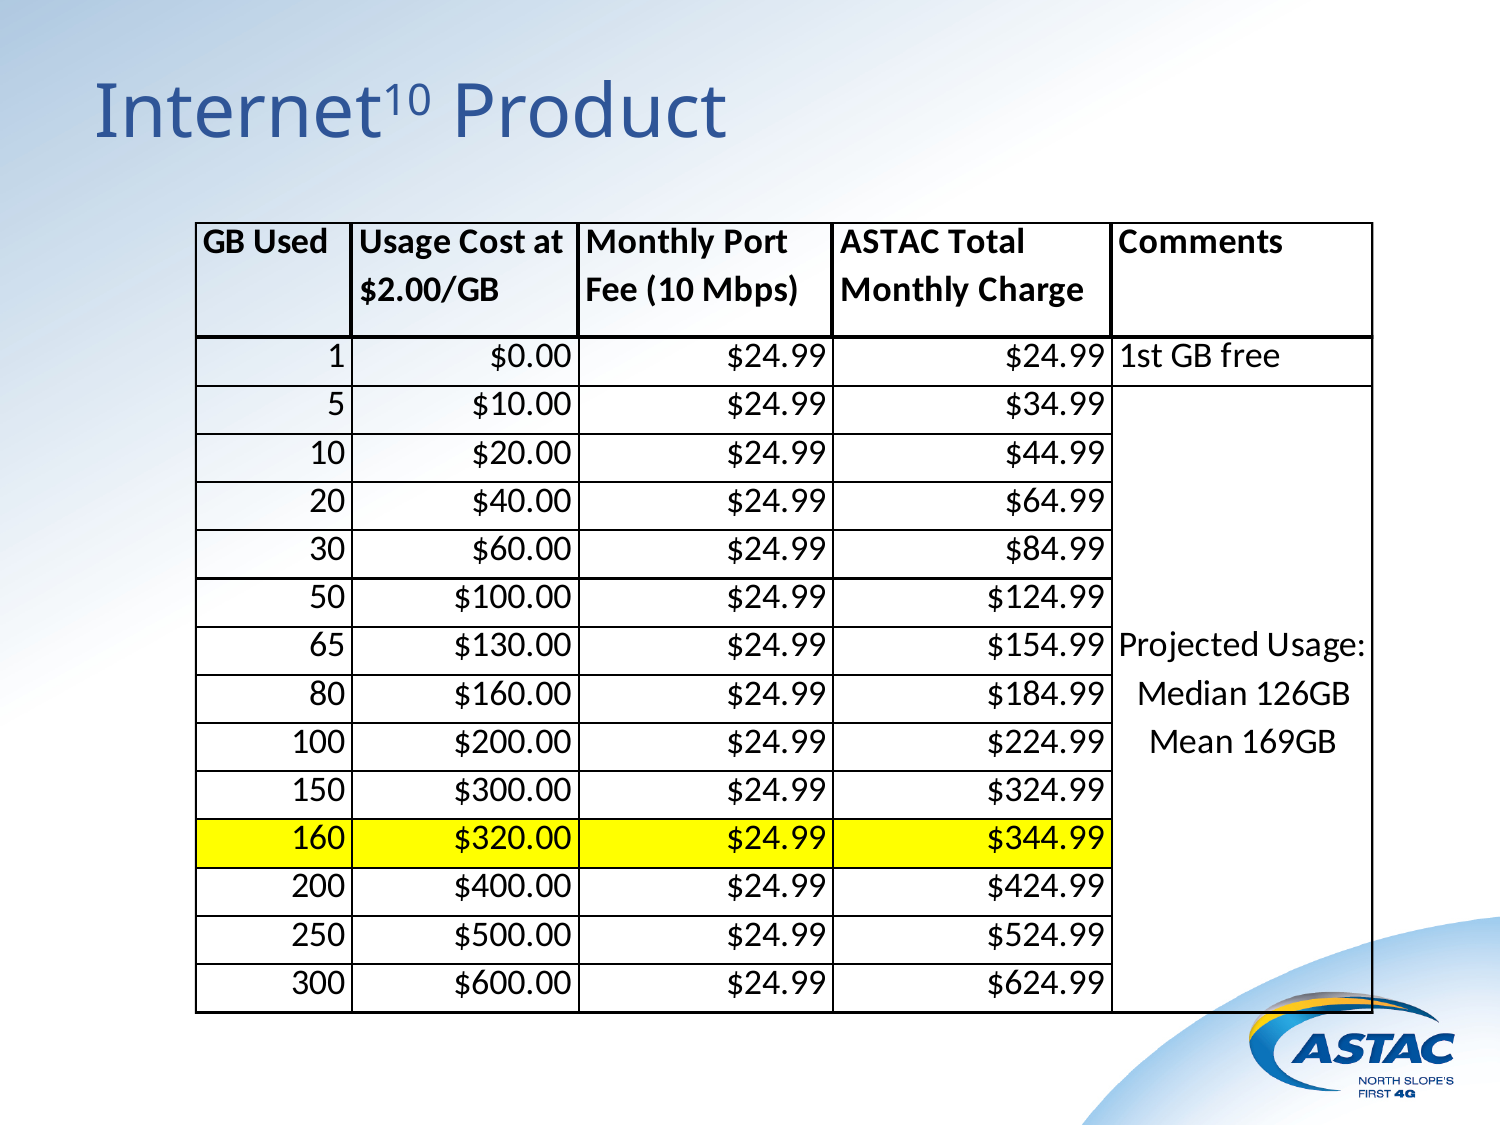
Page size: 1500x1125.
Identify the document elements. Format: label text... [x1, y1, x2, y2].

picture [0, 0, 1500, 1125]
title Internet10 Product [79, 4, 1491, 223]
